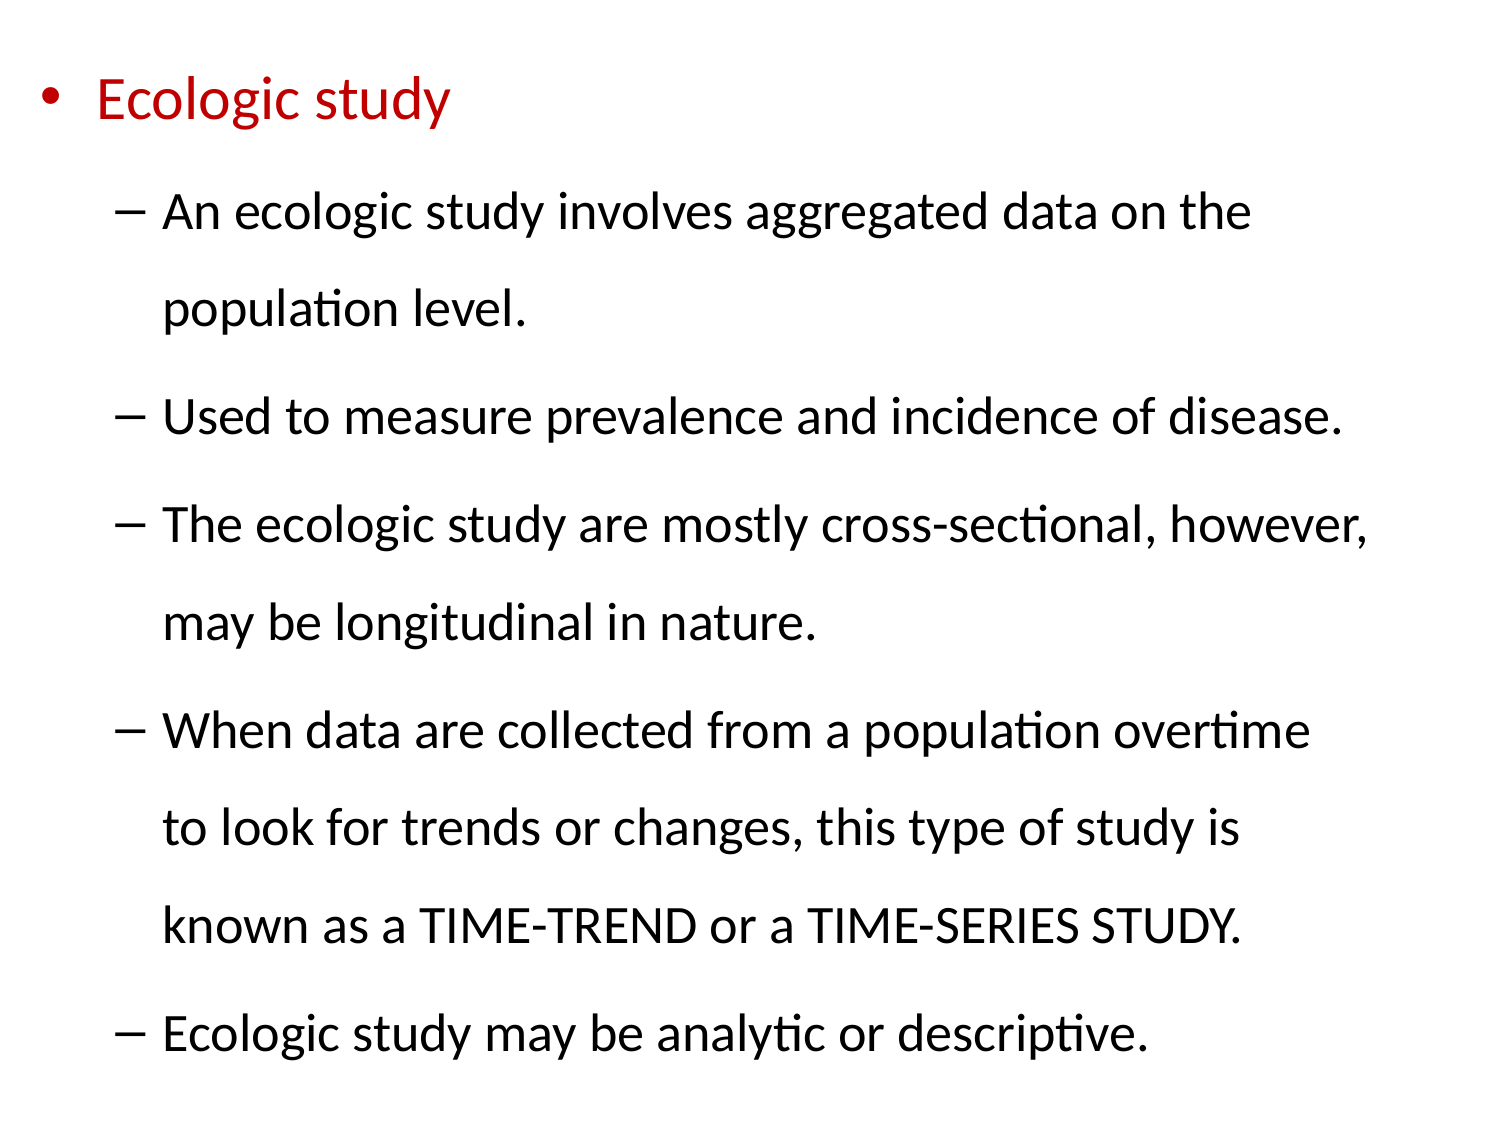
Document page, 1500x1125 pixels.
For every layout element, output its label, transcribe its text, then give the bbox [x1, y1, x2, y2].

list Ecologic study An ecologic study involves aggregated data on the population level. Used to measure prevalence and incidence of disease. The ecologic study are mostly cross-sectional, however, may be longitudinal in nature. When data are collected from a population overtime to look for trends or changes, this type of study is known as a TIME-TREND or a TIME-SERIES STUDY. Ecologic study may be analytic or descriptive. [24, 50, 1475, 1075]
